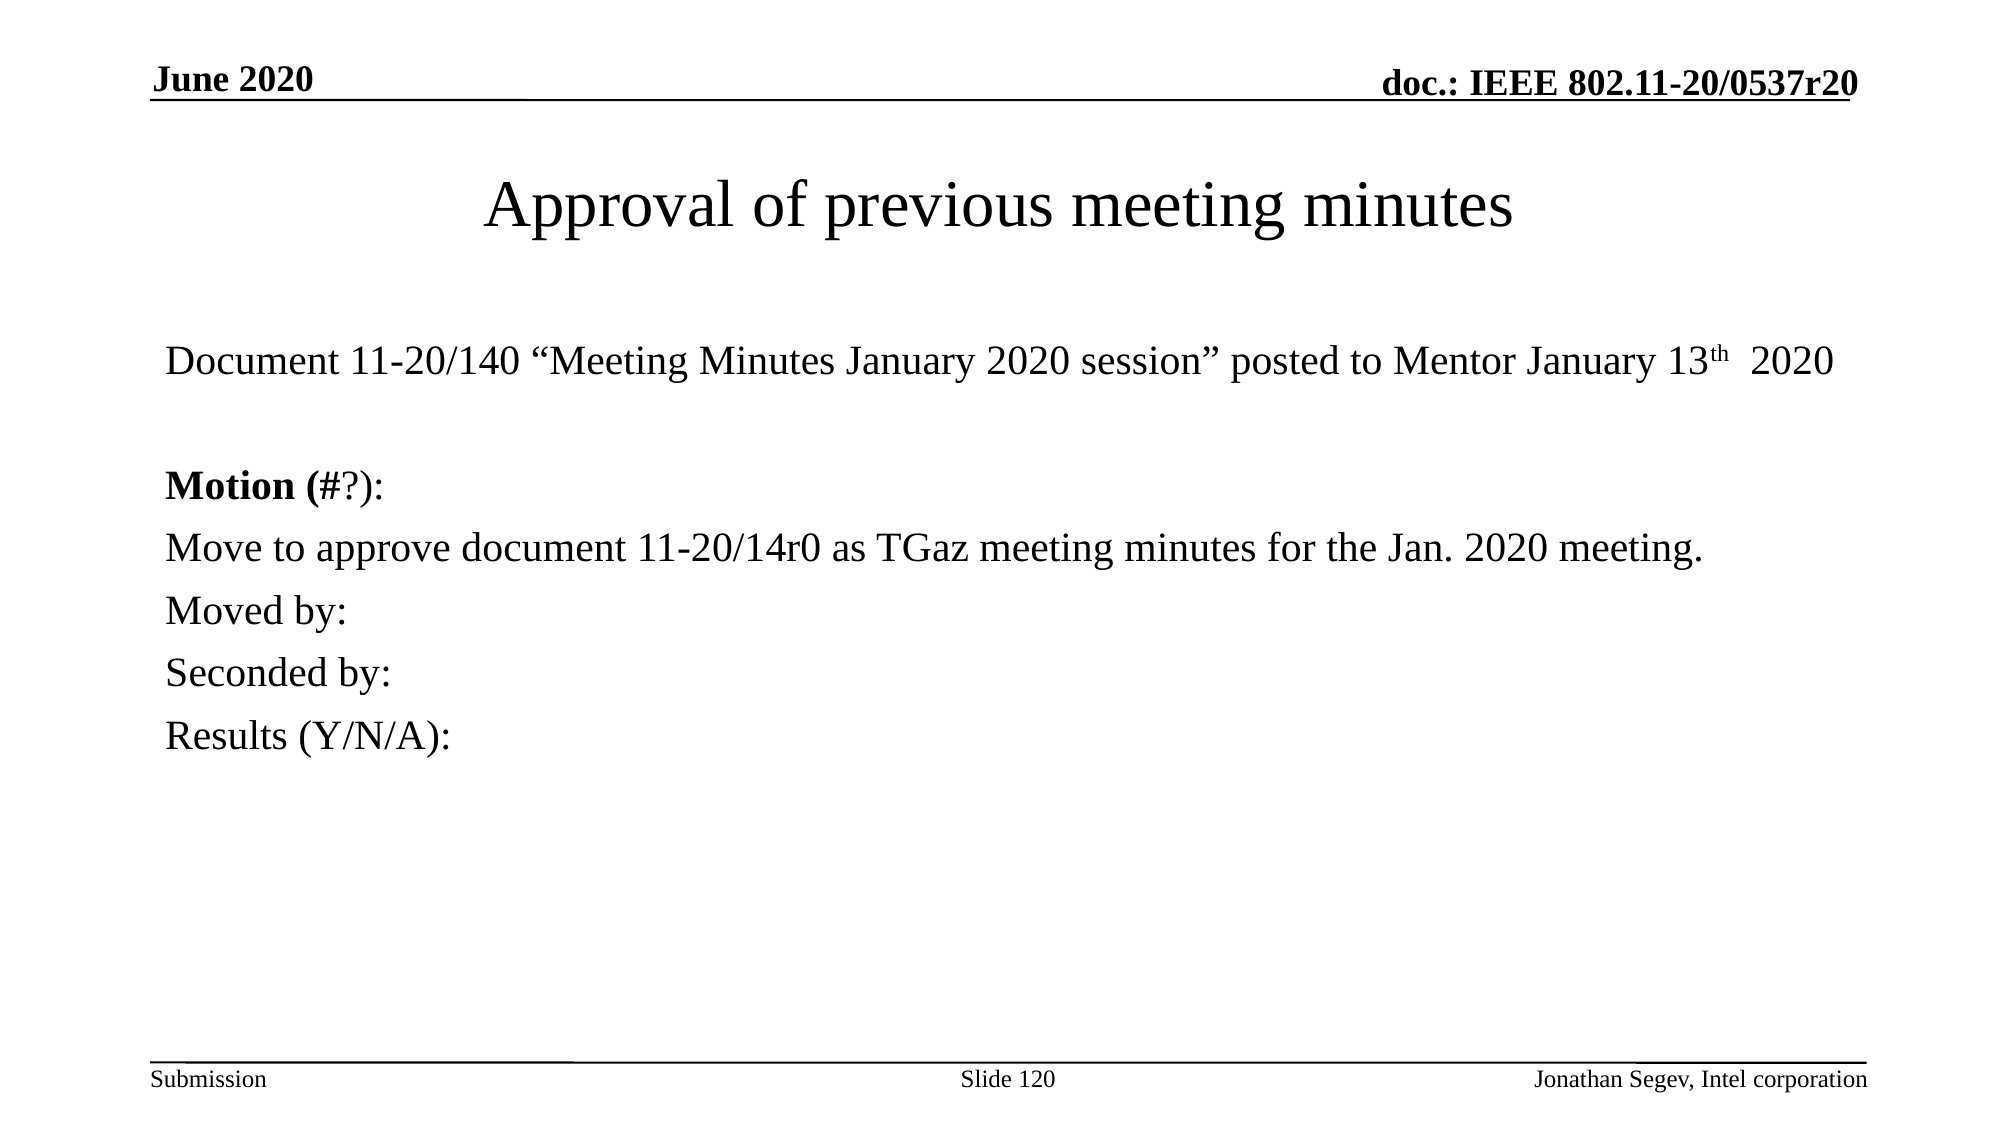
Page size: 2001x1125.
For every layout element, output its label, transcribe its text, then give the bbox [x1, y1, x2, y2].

title Approval of previous meeting minutes [149, 112, 1850, 288]
slide_number Slide 120 [950, 1061, 1067, 1123]
list Document 11-20/140 “Meeting Minutes January 2020 session” posted to Mentor January 13th 2020 Motion (#?): Move to approve document 11-20/14r0 as TGaz meeting minutes for the Jan. 2020 meeting. Moved by: Seconded by: Results (Y/N/A): [149, 324, 1850, 1000]
footer Jonathan Segev, Intel corporation [1171, 1061, 1869, 1093]
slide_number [152, 54, 563, 100]
